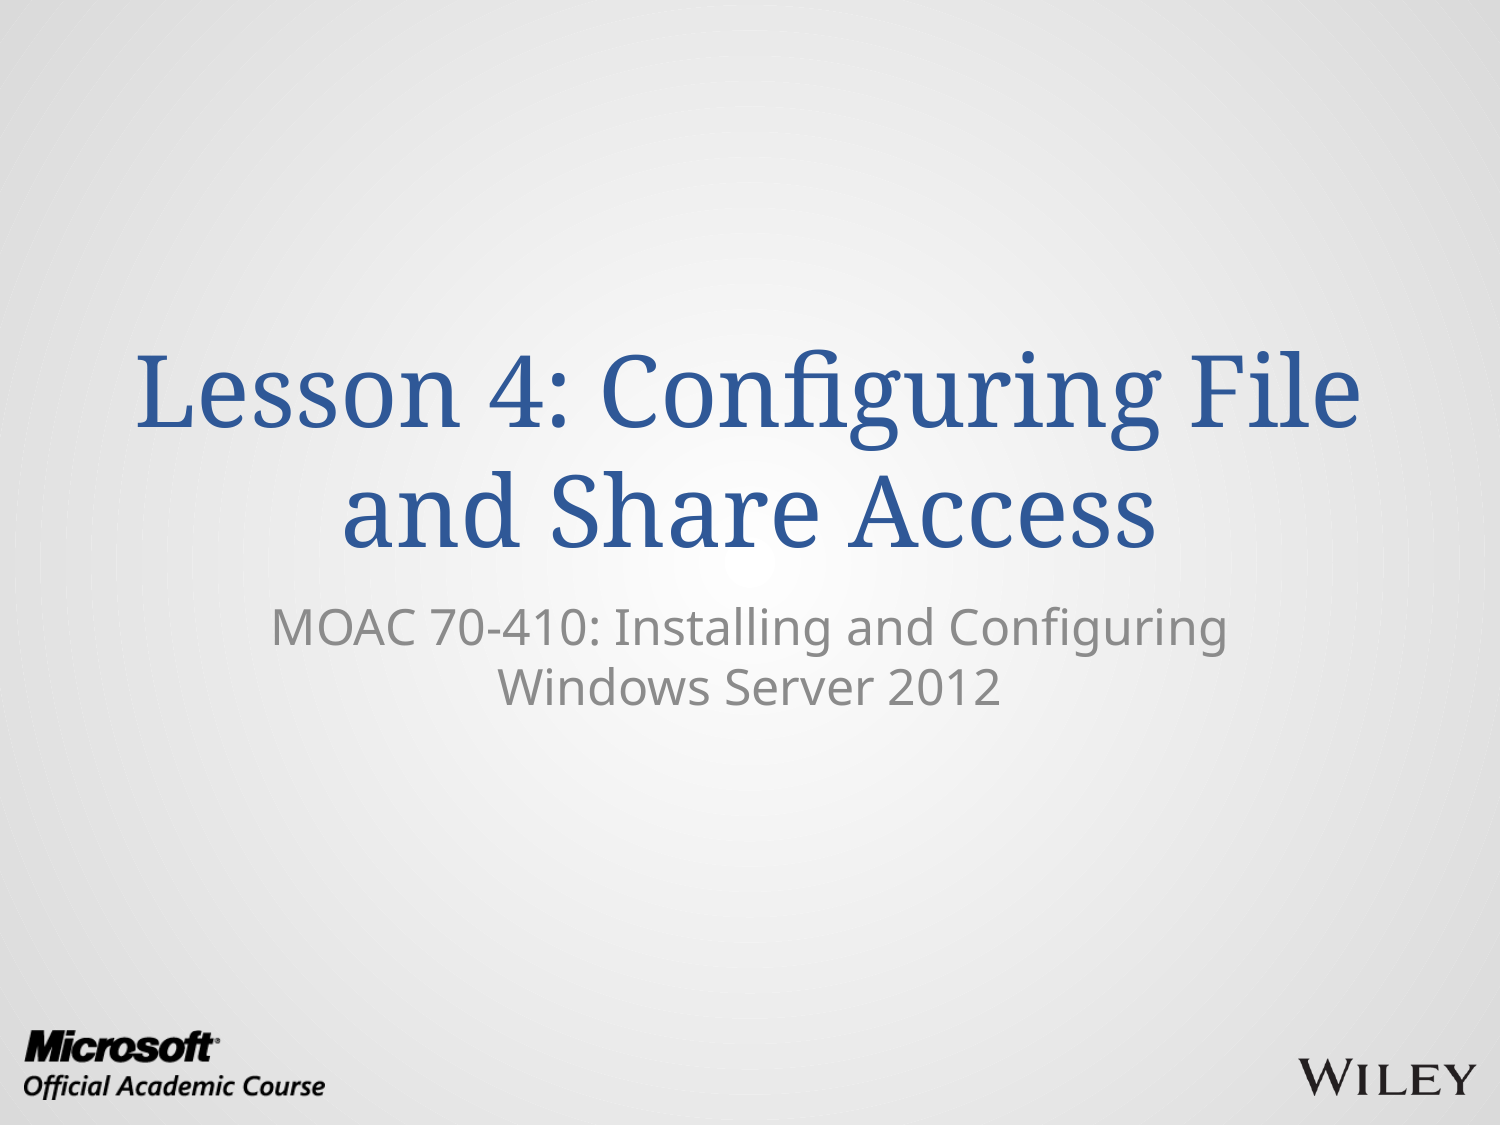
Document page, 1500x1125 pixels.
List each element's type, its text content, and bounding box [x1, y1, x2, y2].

subtitle MOAC 70-410: Installing and Configuring Windows Server 2012 [225, 587, 1275, 788]
picture [1268, 1029, 1500, 1125]
title Lesson 4: Configuring File and Share Access [112, 200, 1388, 575]
picture [24, 1030, 326, 1101]
